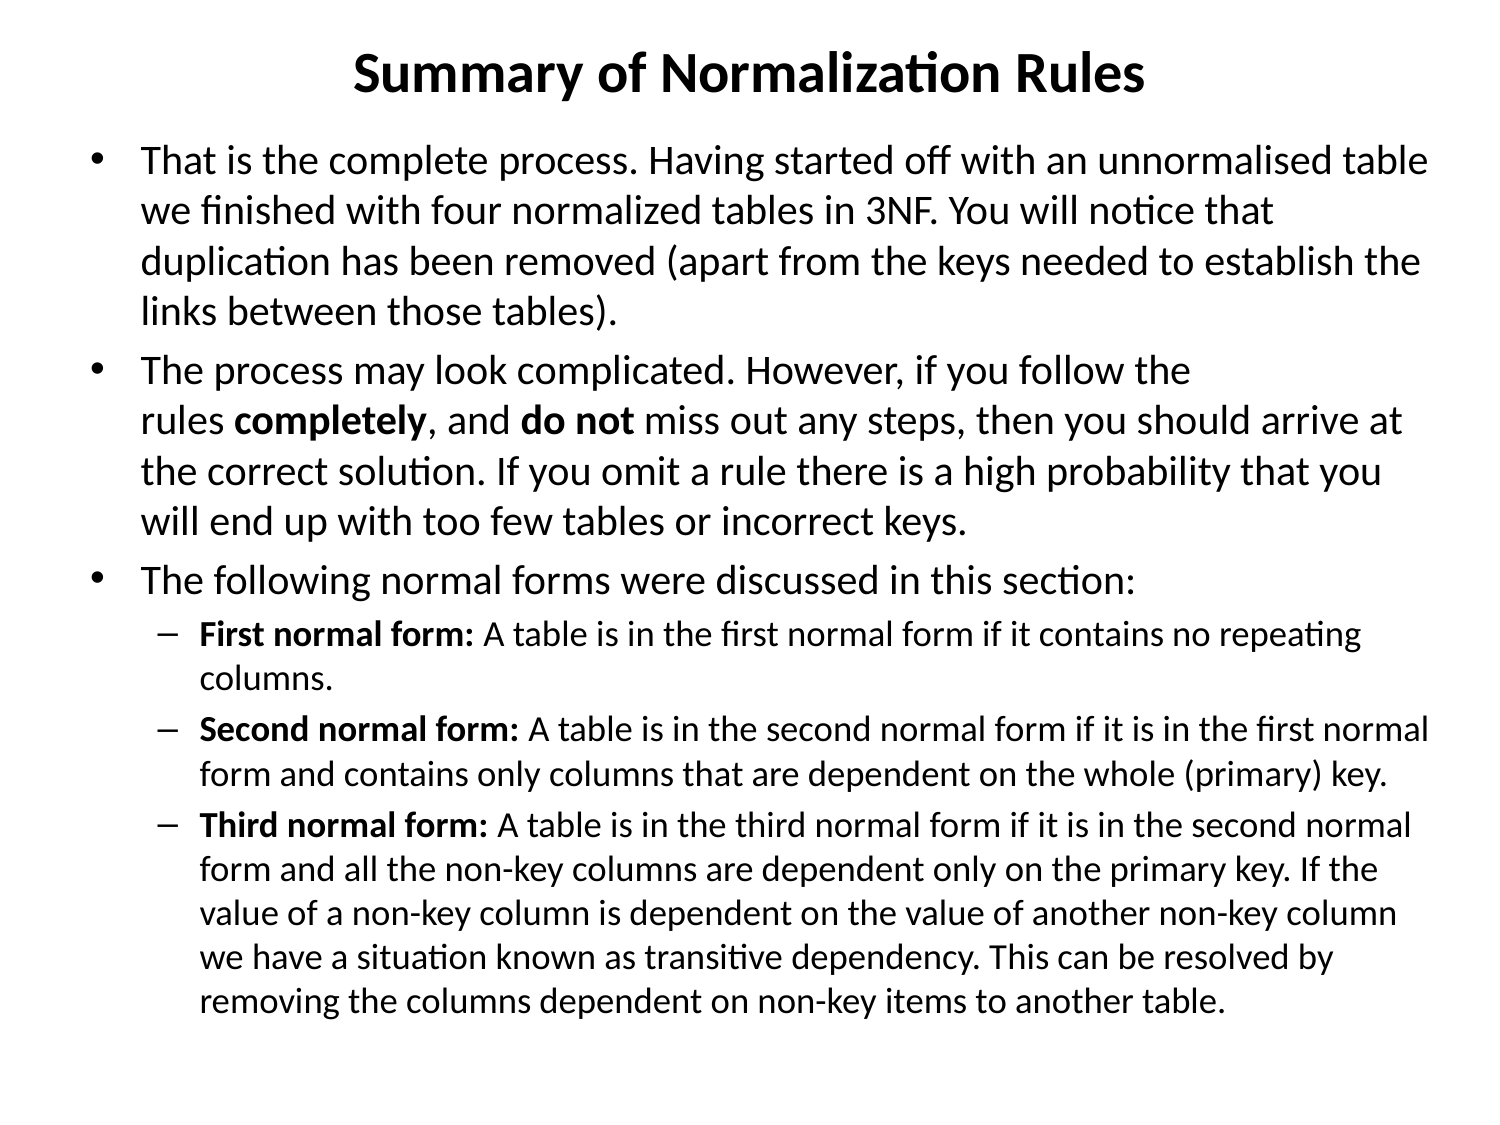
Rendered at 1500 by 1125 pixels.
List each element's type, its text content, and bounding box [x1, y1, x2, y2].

list That is the complete process. Having started off with an unnormalised table we finished with four normalized tables in 3NF. You will notice that duplication has been removed (apart from the keys needed to establish the links between those tables). The process may look complicated. However, if you follow the rules completely, and do not miss out any steps, then you should arrive at the correct solution. If you omit a rule there is a high probability that you will end up with too few tables or incorrect keys. The following normal forms were discussed in this section: First normal form: A table is in the first normal form if it contains no repeating columns. Second normal form: A table is in the second normal form if it is in the first normal form and contains only columns that are dependent on the whole (primary) key. Third normal form: A table is in the third normal form if it is in the second normal form and all the non-key columns are dependent only on the primary key. If the value of a non-key column is dependent on the value of another non-key column we have a situation known as transitive dependency. This can be resolved by removing the columns dependent on non-key items to another table. [75, 125, 1450, 1038]
title Summary of Normalization Rules [75, 45, 1425, 125]
